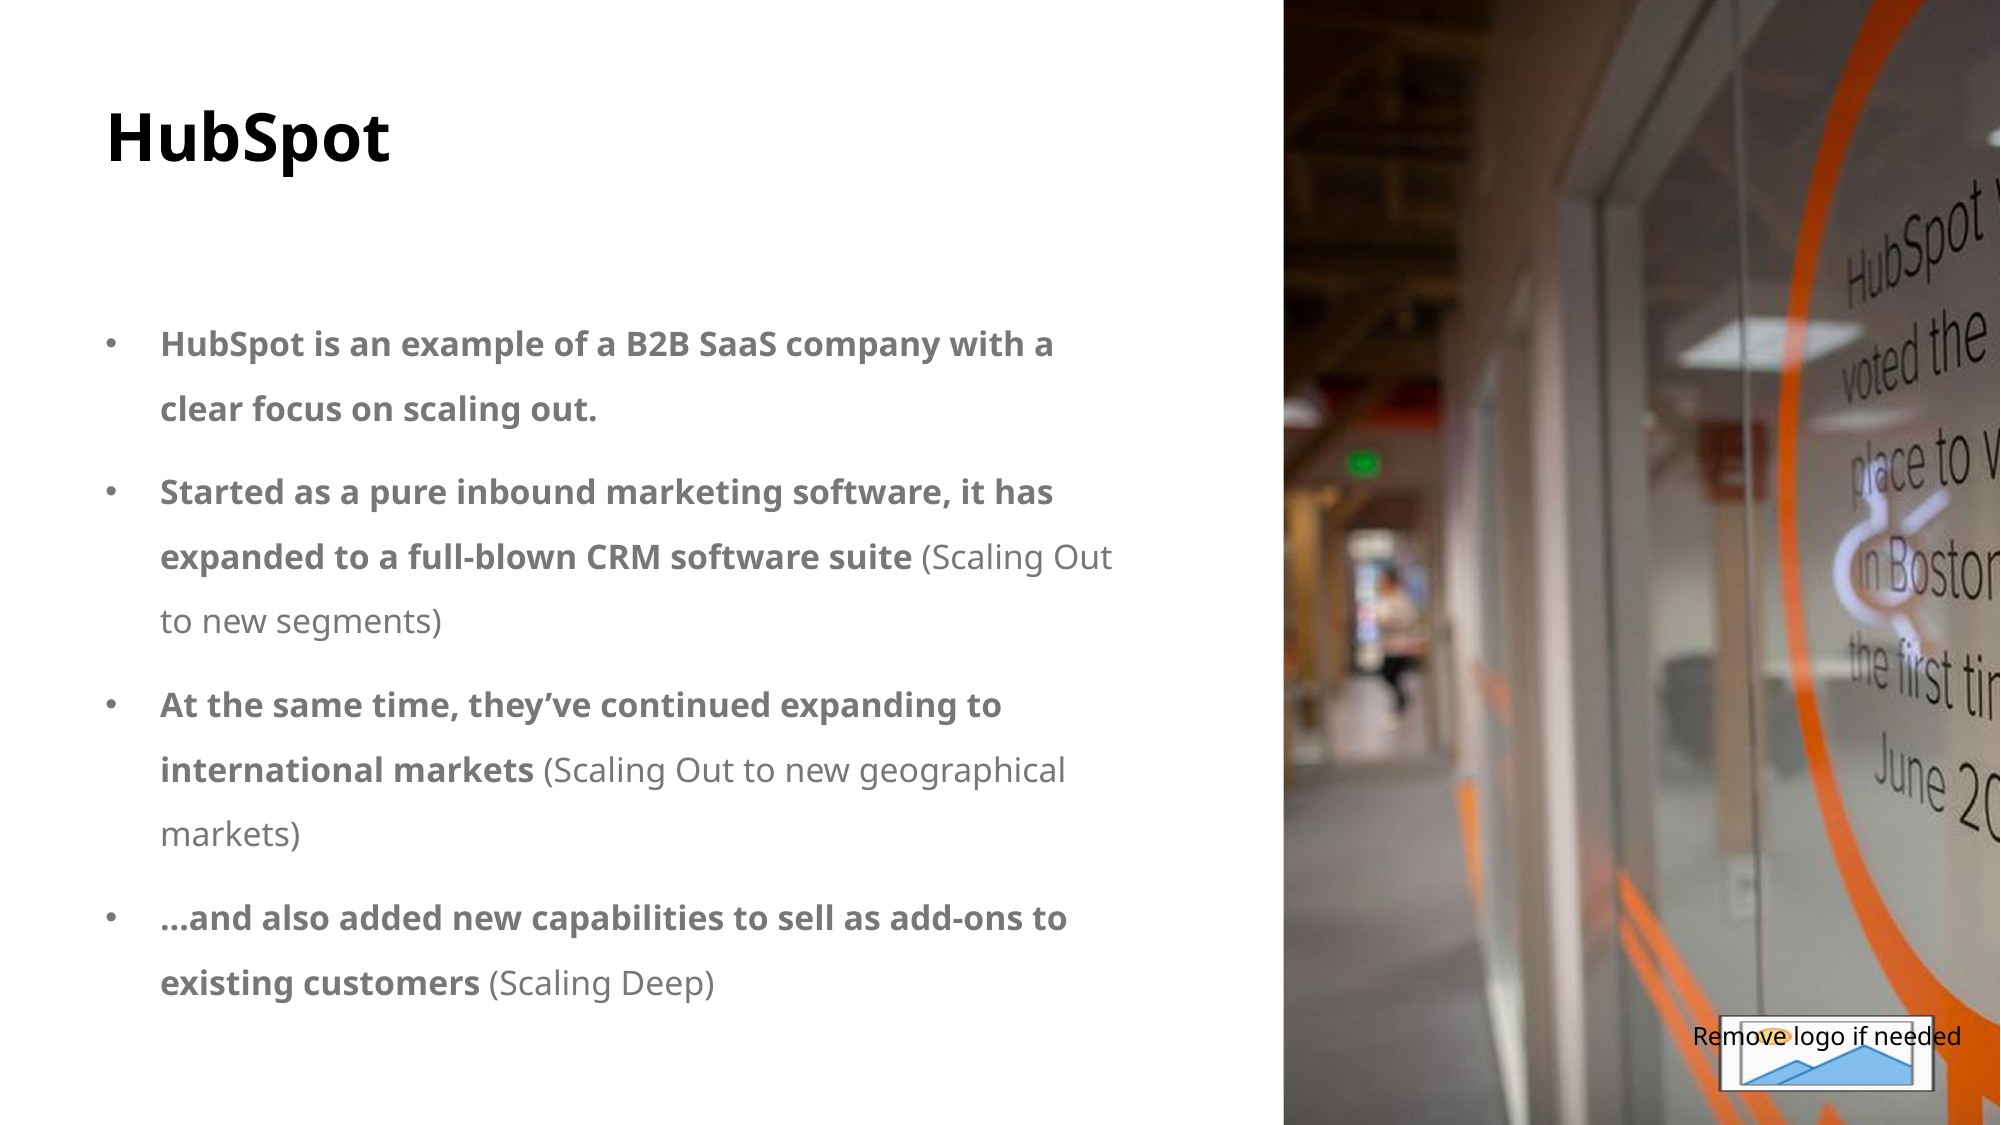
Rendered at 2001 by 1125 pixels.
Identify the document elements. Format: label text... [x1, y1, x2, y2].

title HubSpot [90, 30, 1095, 249]
list HubSpot is an example of a B2B SaaS company with a clear focus on scaling out. Started as a pure inbound marketing software, it has expanded to a full-blown CRM software suite (Scaling Out to new segments) At the same time, they’ve continued expanding to international markets (Scaling Out to new geographical markets) …and also added new capabilities to sell as add-ons to existing customers (Scaling Deep) [90, 290, 1154, 1013]
picture [1283, 0, 2000, 1125]
